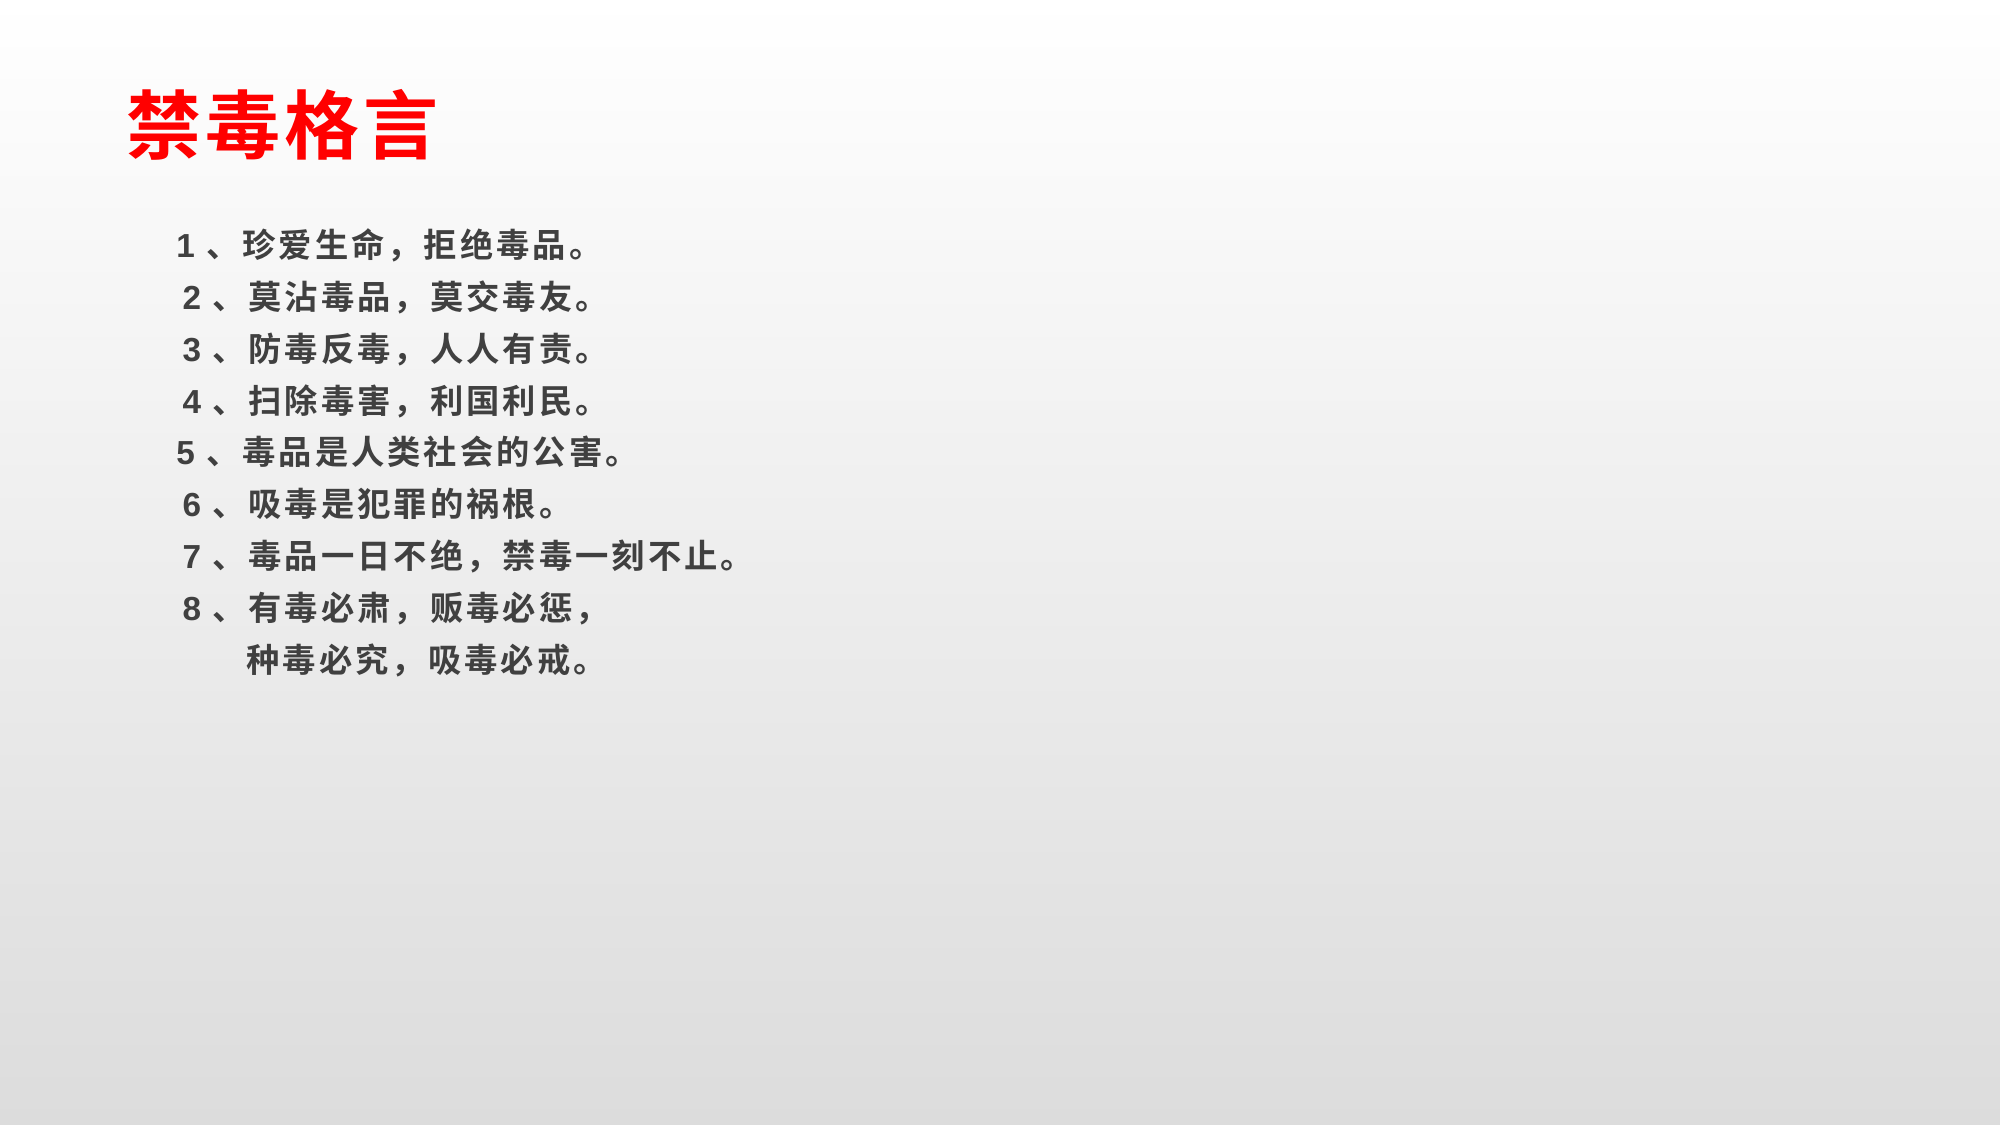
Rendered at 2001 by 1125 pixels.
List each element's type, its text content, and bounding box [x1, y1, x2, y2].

list 1、珍爱生命，拒绝毒品。 2、莫沾毒品，莫交毒友。 3、防毒反毒，人人有责。 4、扫除毒害，利国利民。 5、毒品是人类社会的公害。 6、吸毒是犯罪的祸根。 7、毒品一日不绝，禁毒一刻不止。 8、有毒必肃，贩毒必惩， 种毒必究，吸毒必戒。 [109, 212, 1891, 1040]
title 禁毒格言 [109, 70, 1891, 178]
